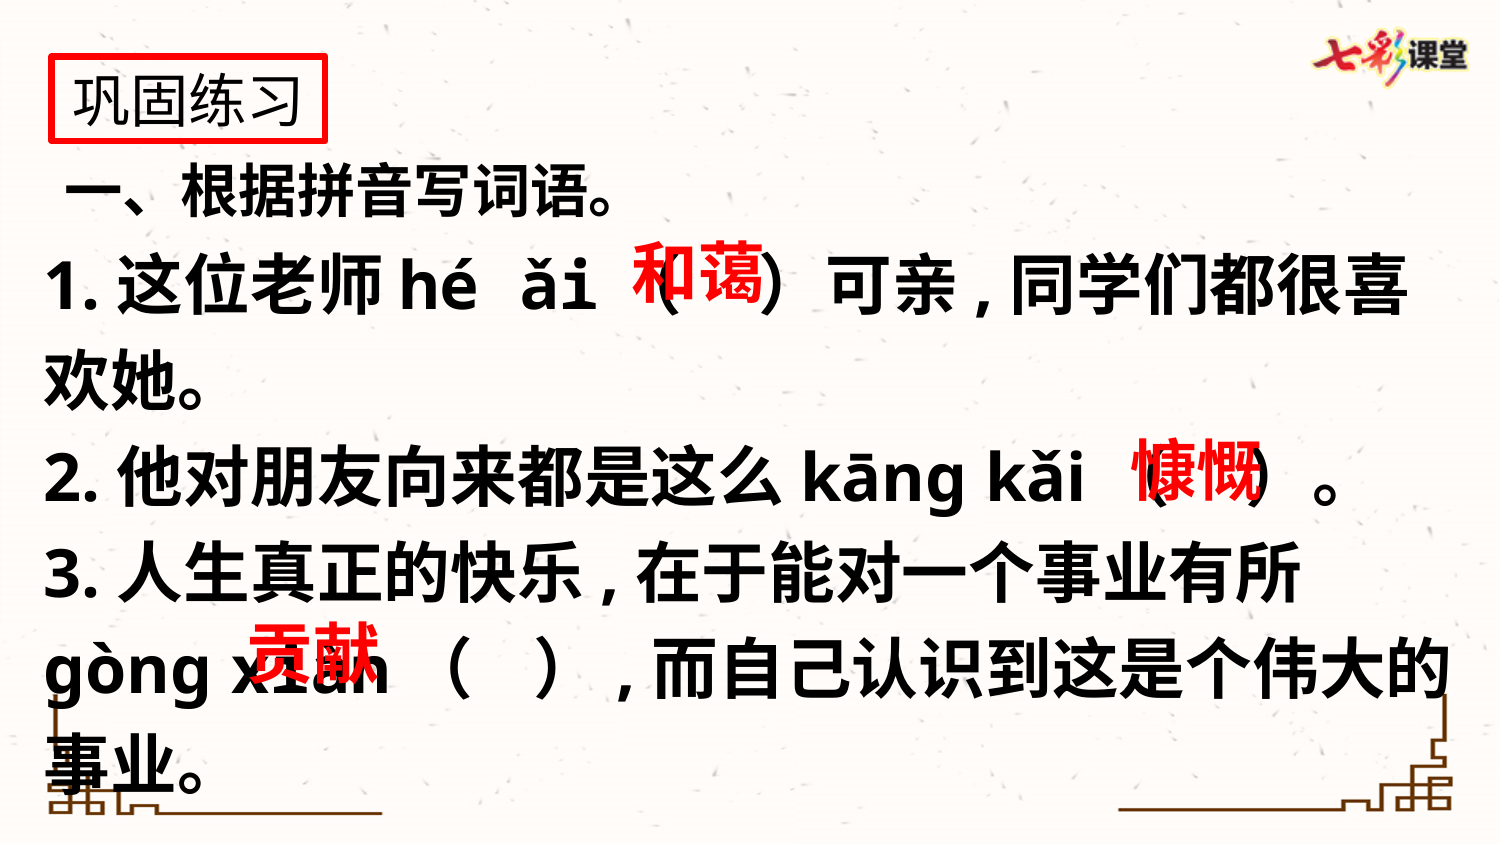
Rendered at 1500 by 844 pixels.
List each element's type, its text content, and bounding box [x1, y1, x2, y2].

text_box 和蔼 [617, 223, 783, 319]
text_box 一、根据拼音写词语。 [49, 146, 624, 232]
picture [0, 0, 1500, 844]
text_box 贡献 [232, 604, 409, 700]
text_box 1.这位老师hé ǎi（ ）可亲,同学们都很喜欢她。 2.他对朋友向来都是这么kāng kǎi（ ）。 3.人生真正的快乐,在于能对一个事业有所gòng xiàn（ ）,而自己认识到这是个伟大的事业。 [28, 219, 1472, 810]
text_box 慷慨 [1115, 421, 1325, 517]
text_box 巩固练习 [51, 56, 326, 142]
